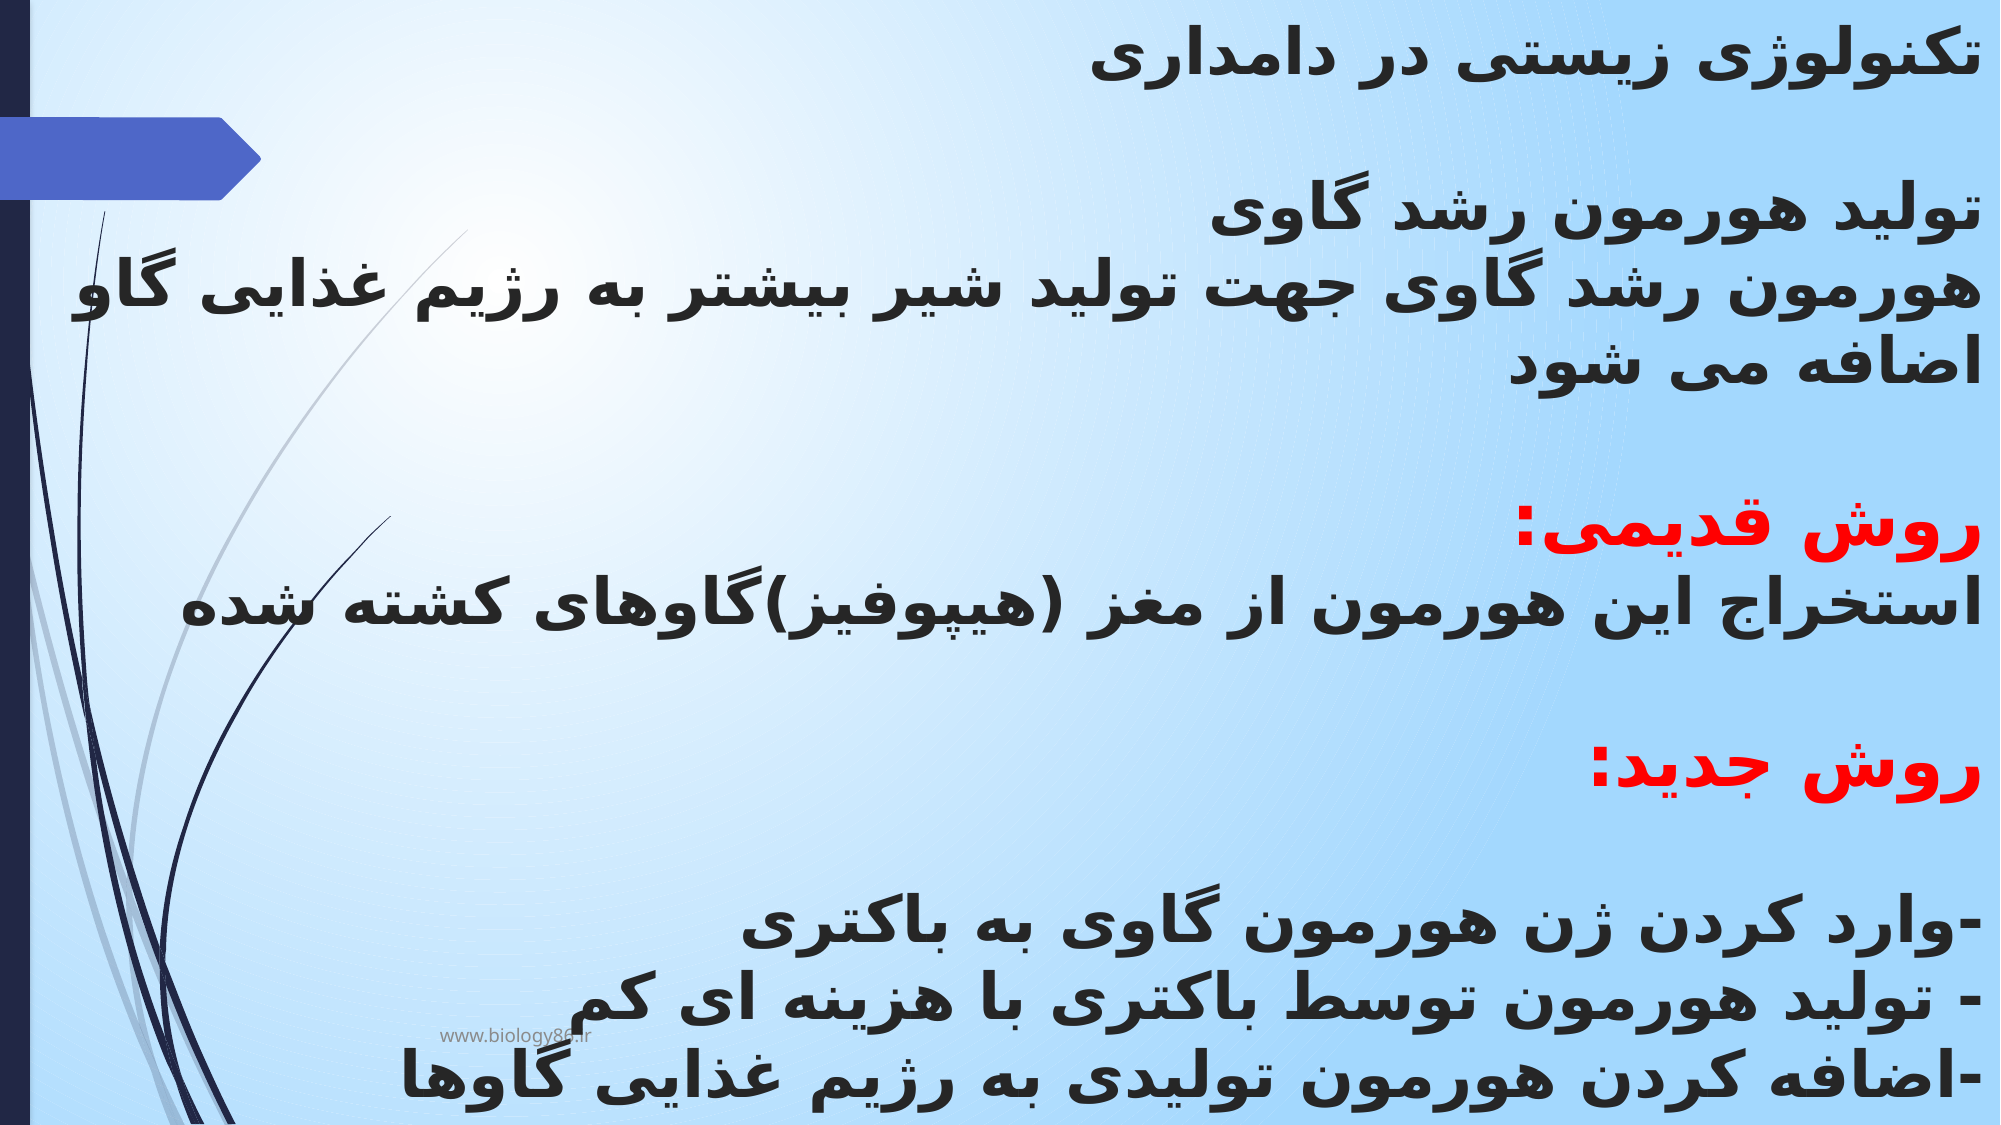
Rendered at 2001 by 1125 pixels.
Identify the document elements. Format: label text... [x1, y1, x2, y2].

footer www.biology86.ir [424, 1006, 1675, 1067]
title تکنولوژی زیستی در دامداری تولید هورمون رشد گاوی هورمون رشد گاوی جهت تولید شیر بیشتر به رژیم غذایی گاو اضافه می شود روش قدیمی: استخراج این هورمون از مغز (هیپوفیز)گاوهای کشته شده روش جدید: -وارد کردن ژن هورمون گاوی به باکتری - تولید هورمون توسط باکتری با هزینه ای کم -اضافه کردن هورمون تولیدی به رژیم غذایی گاوها [0, 2, 2000, 1125]
